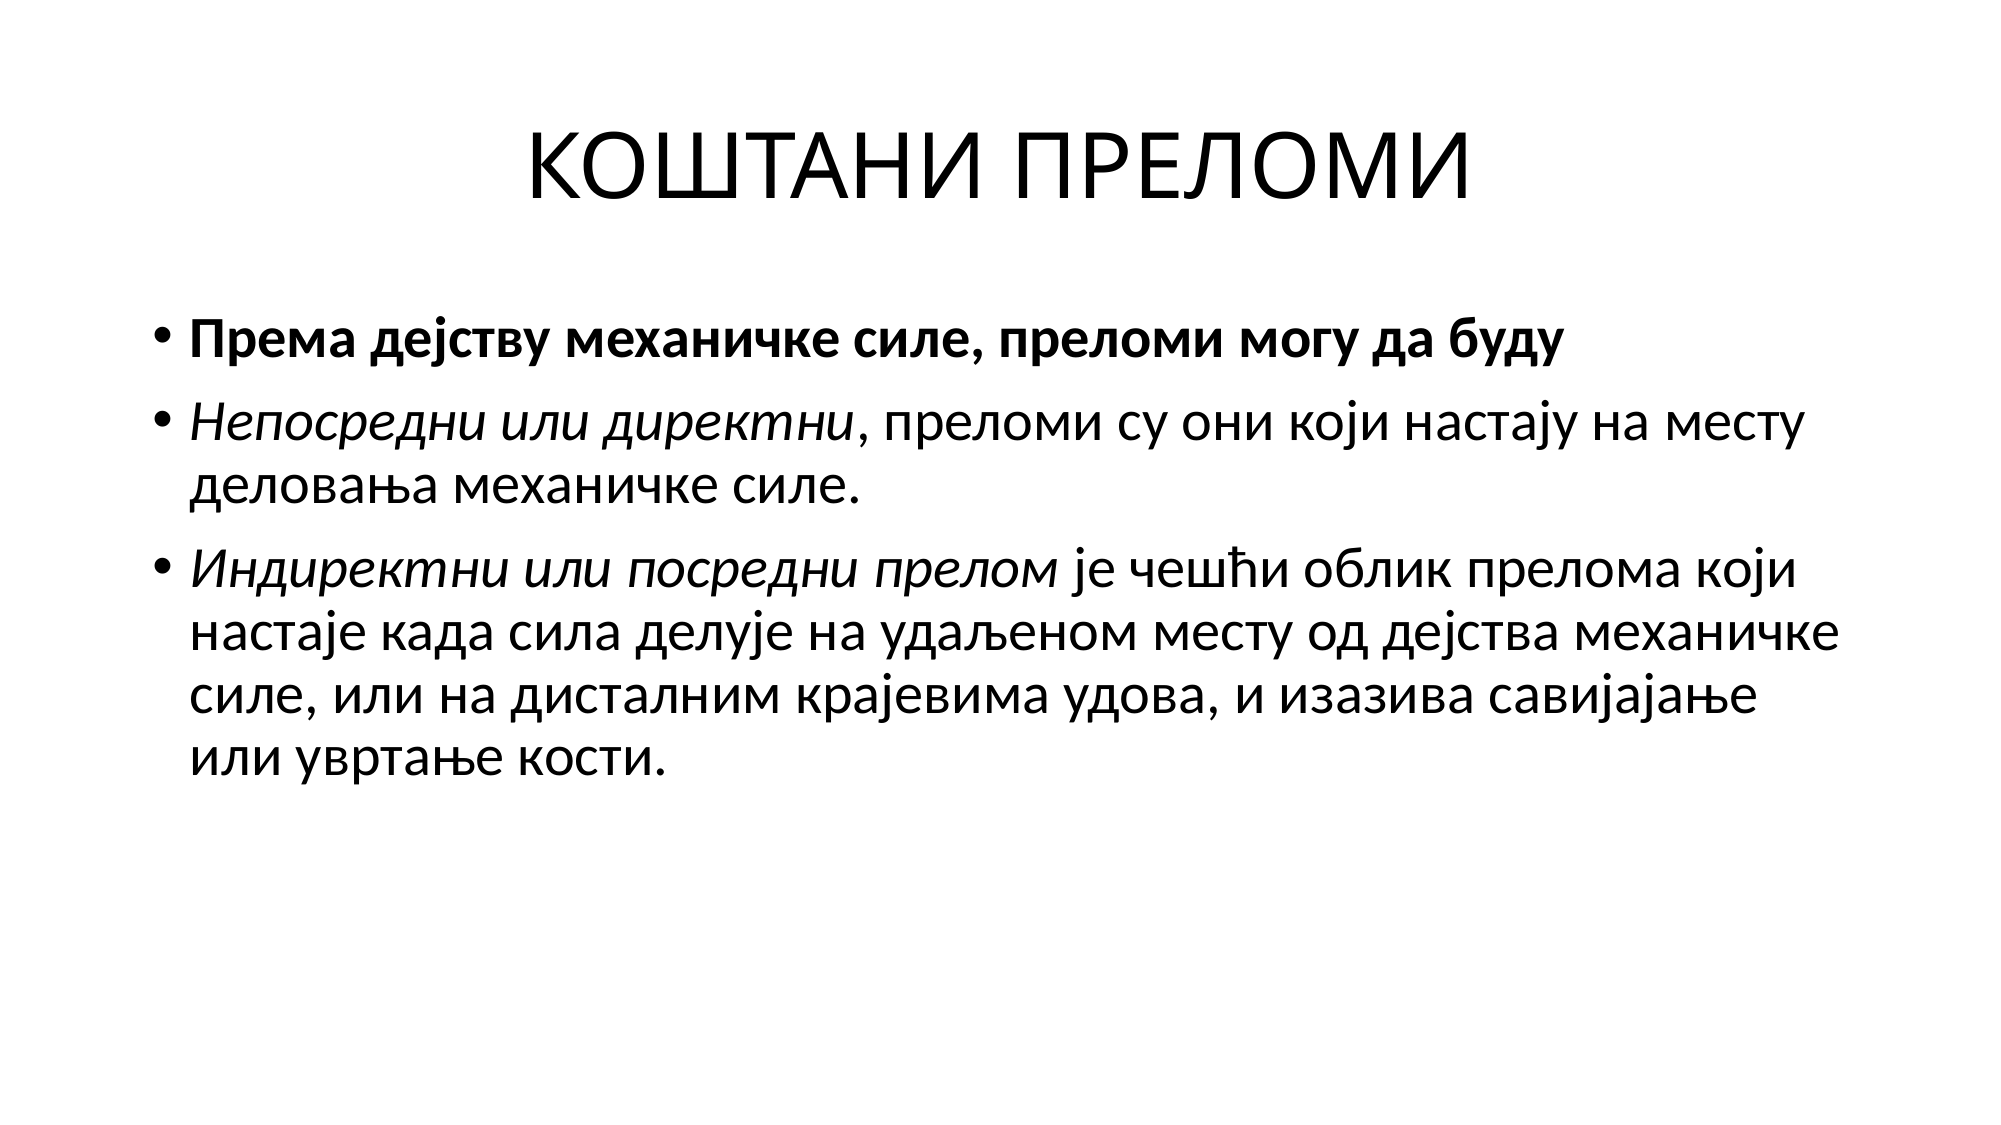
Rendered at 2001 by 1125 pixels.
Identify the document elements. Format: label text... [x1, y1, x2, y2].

title КОШТАНИ ПРЕЛОМИ [137, 59, 1863, 278]
list Према дејству механичке силе, преломи могу да буду Непосредни или директни, преломи су они који настају на месту деловања механичке силе. Индиректни или посредни прелом је чешћи облик прелома који настаје када сила делује на удаљеном месту од дејства механичке силе, или на дисталним крајевима удова, и изазива савијајање или увртање кости. [137, 299, 1863, 1014]
